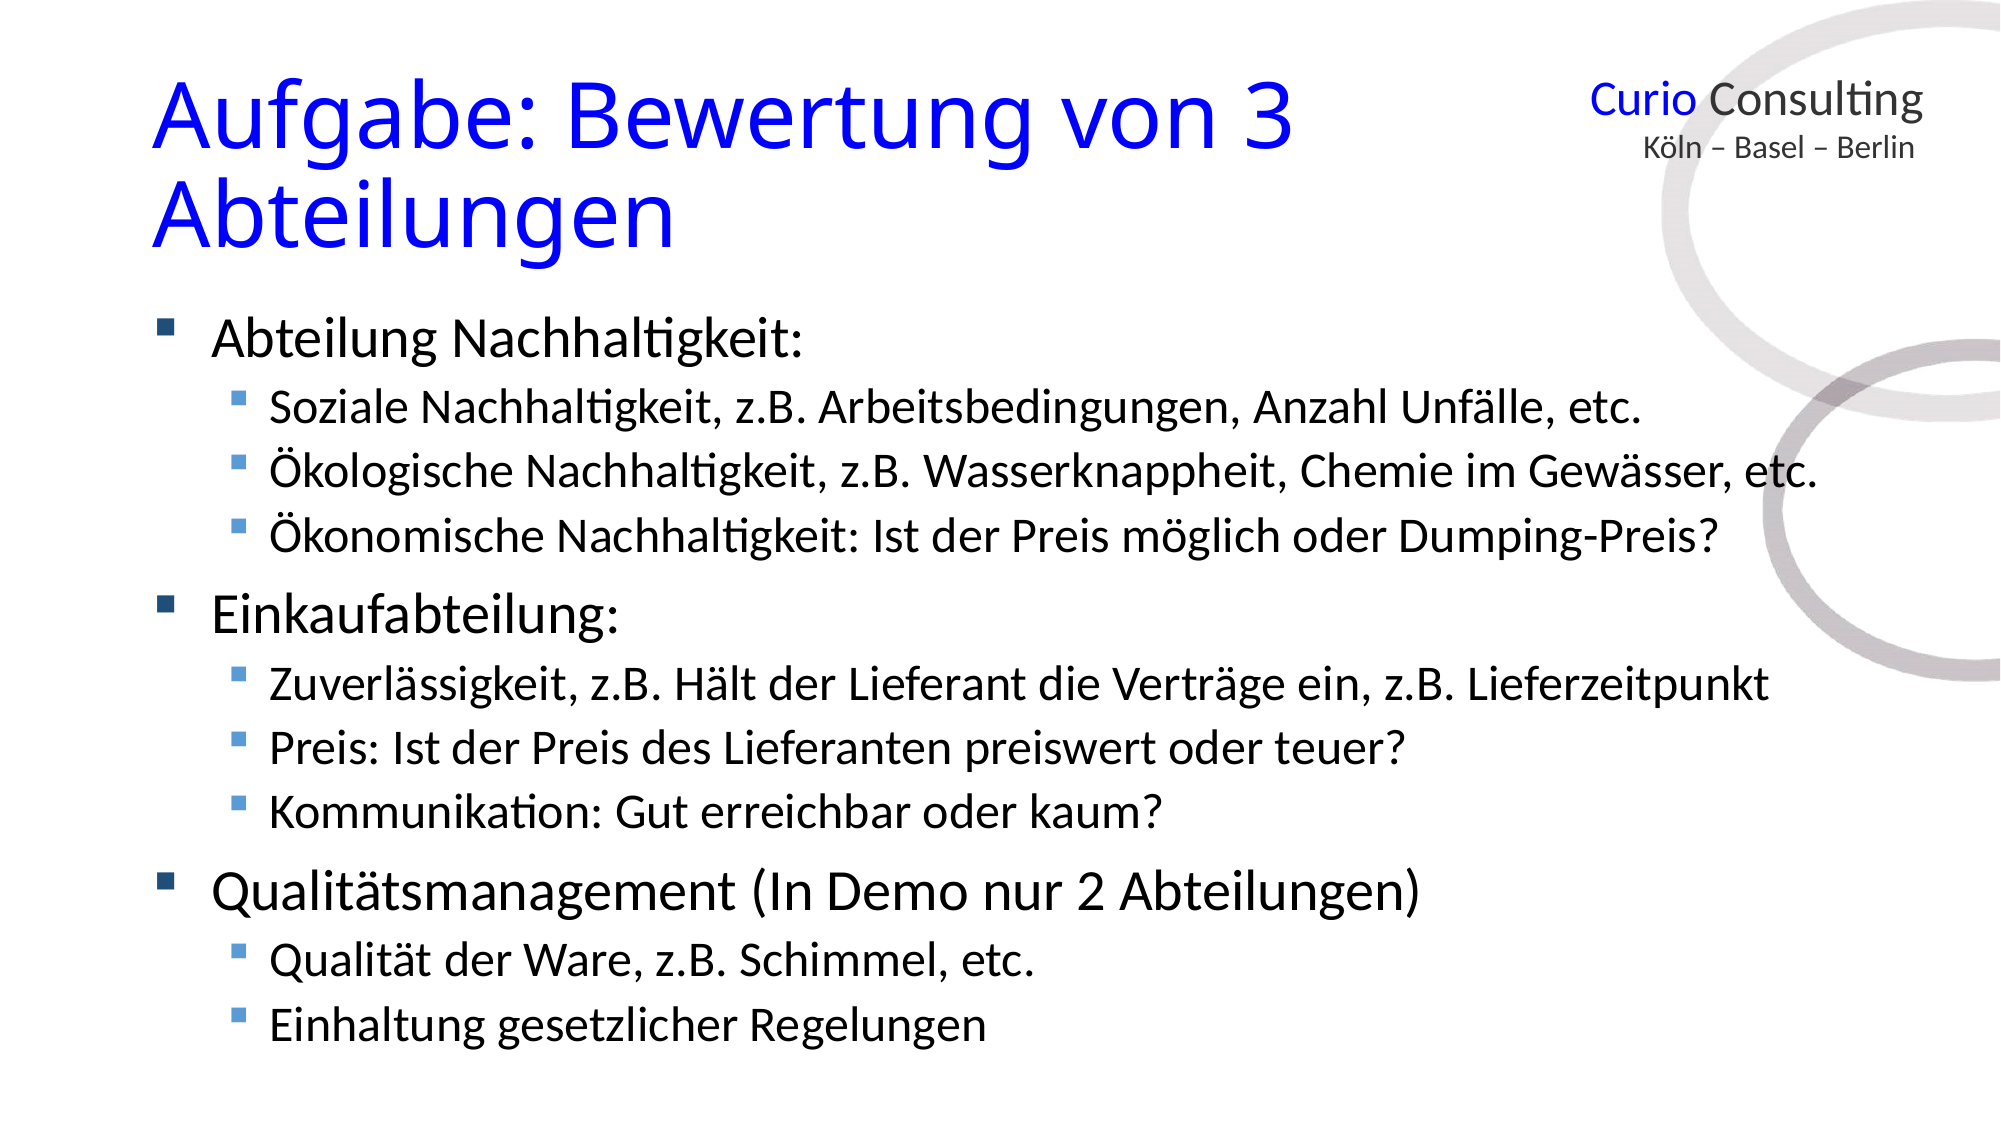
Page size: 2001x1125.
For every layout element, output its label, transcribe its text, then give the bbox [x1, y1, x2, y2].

picture [1639, 0, 2001, 714]
title Aufgabe: Bewertung von 3 Abteilungen [137, 59, 1623, 278]
list Abteilung Nachhaltigkeit: Soziale Nachhaltigkeit, z.B. Arbeitsbedingungen, Anzahl Unfälle, etc. Ökologische Nachhaltigkeit, z.B. Wasserknappheit, Chemie im Gewässer, etc. Ökonomische Nachhaltigkeit: Ist der Preis möglich oder Dumping-Preis? Einkaufabteilung: Zuverlässigkeit, z.B. Hält der Lieferant die Verträge ein, z.B. Lieferzeitpunkt Preis: Ist der Preis des Lieferanten preiswert oder teuer? Kommunikation: Gut erreichbar oder kaum? Qualitätsmanagement (In Demo nur 2 Abteilungen) Qualität der Ware, z.B. Schimmel, etc. Einhaltung gesetzlicher Regelungen [137, 299, 1863, 1125]
